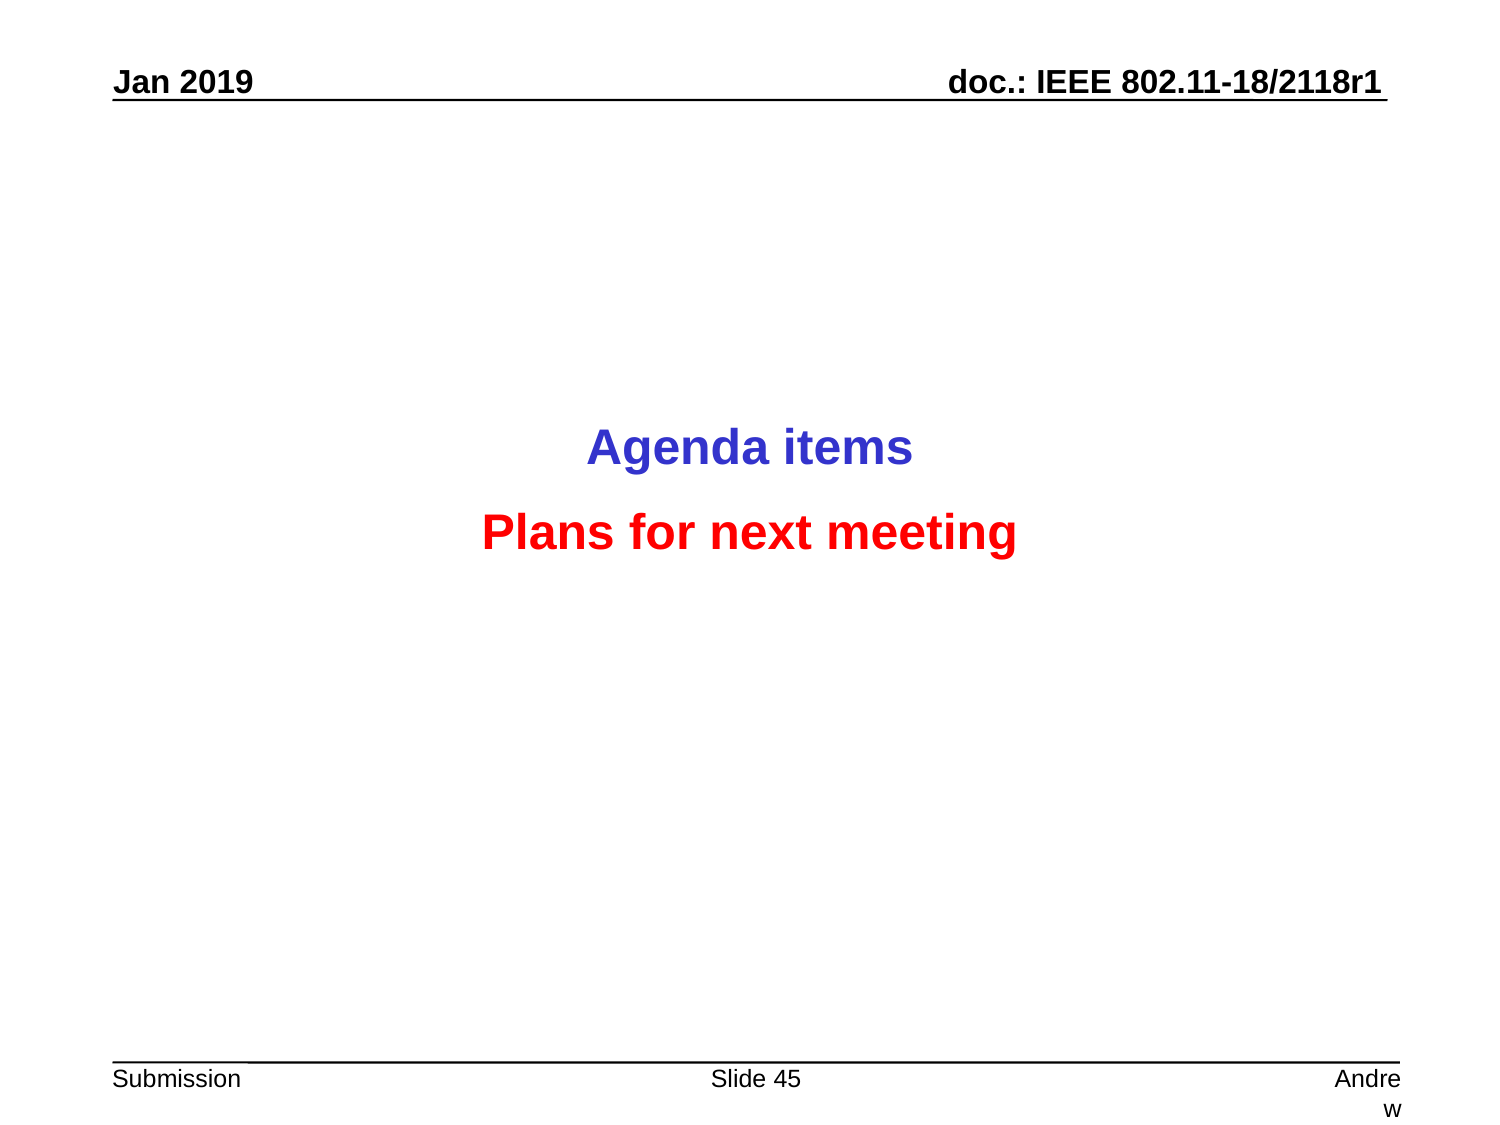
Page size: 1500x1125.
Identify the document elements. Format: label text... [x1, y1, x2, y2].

list Agenda items Plans for next meeting [112, 324, 1388, 650]
footer Andrew Myles, Cisco [1320, 1061, 1402, 1093]
slide_number Slide 45 [709, 1061, 803, 1093]
